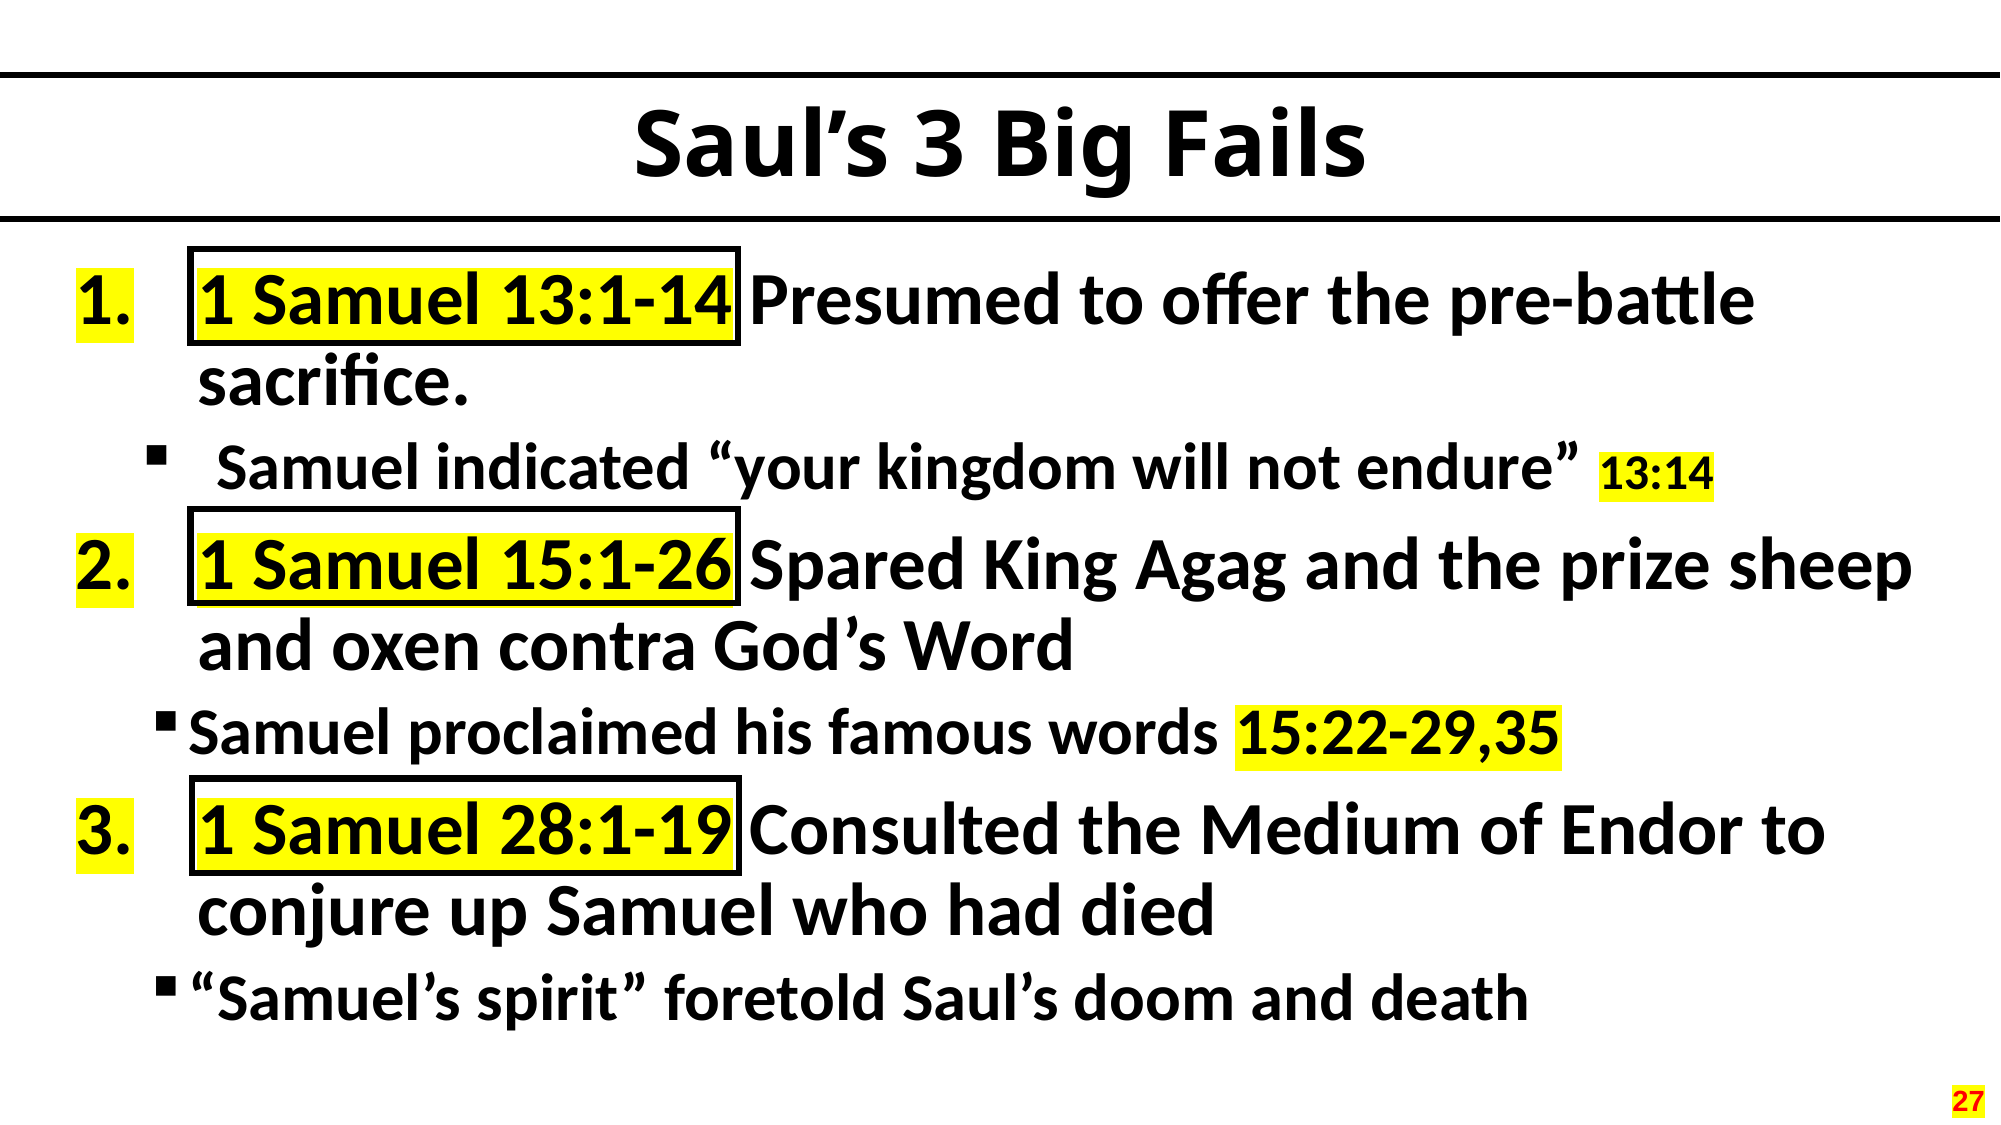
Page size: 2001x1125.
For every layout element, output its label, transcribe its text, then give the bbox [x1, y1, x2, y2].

list 1 Samuel 13:1-14 Presumed to offer the pre-battle sacrifice. Samuel indicated “your kingdom will not endure” 13:14 1 Samuel 15:1-26 Spared King Agag and the prize sheep and oxen contra God’s Word Samuel proclaimed his famous words 15:22-29,35 1 Samuel 28:1-19 Consulted the Medium of Endor to conjure up Samuel who had died “Samuel’s spirit” foretold Saul’s doom and death [60, 219, 1958, 1075]
text_box [189, 508, 739, 604]
text_box [189, 248, 739, 344]
title Saul’s 3 Big Fails [0, 75, 2000, 220]
slide_number 27 [1650, 1046, 2000, 1125]
text_box [191, 777, 740, 874]
